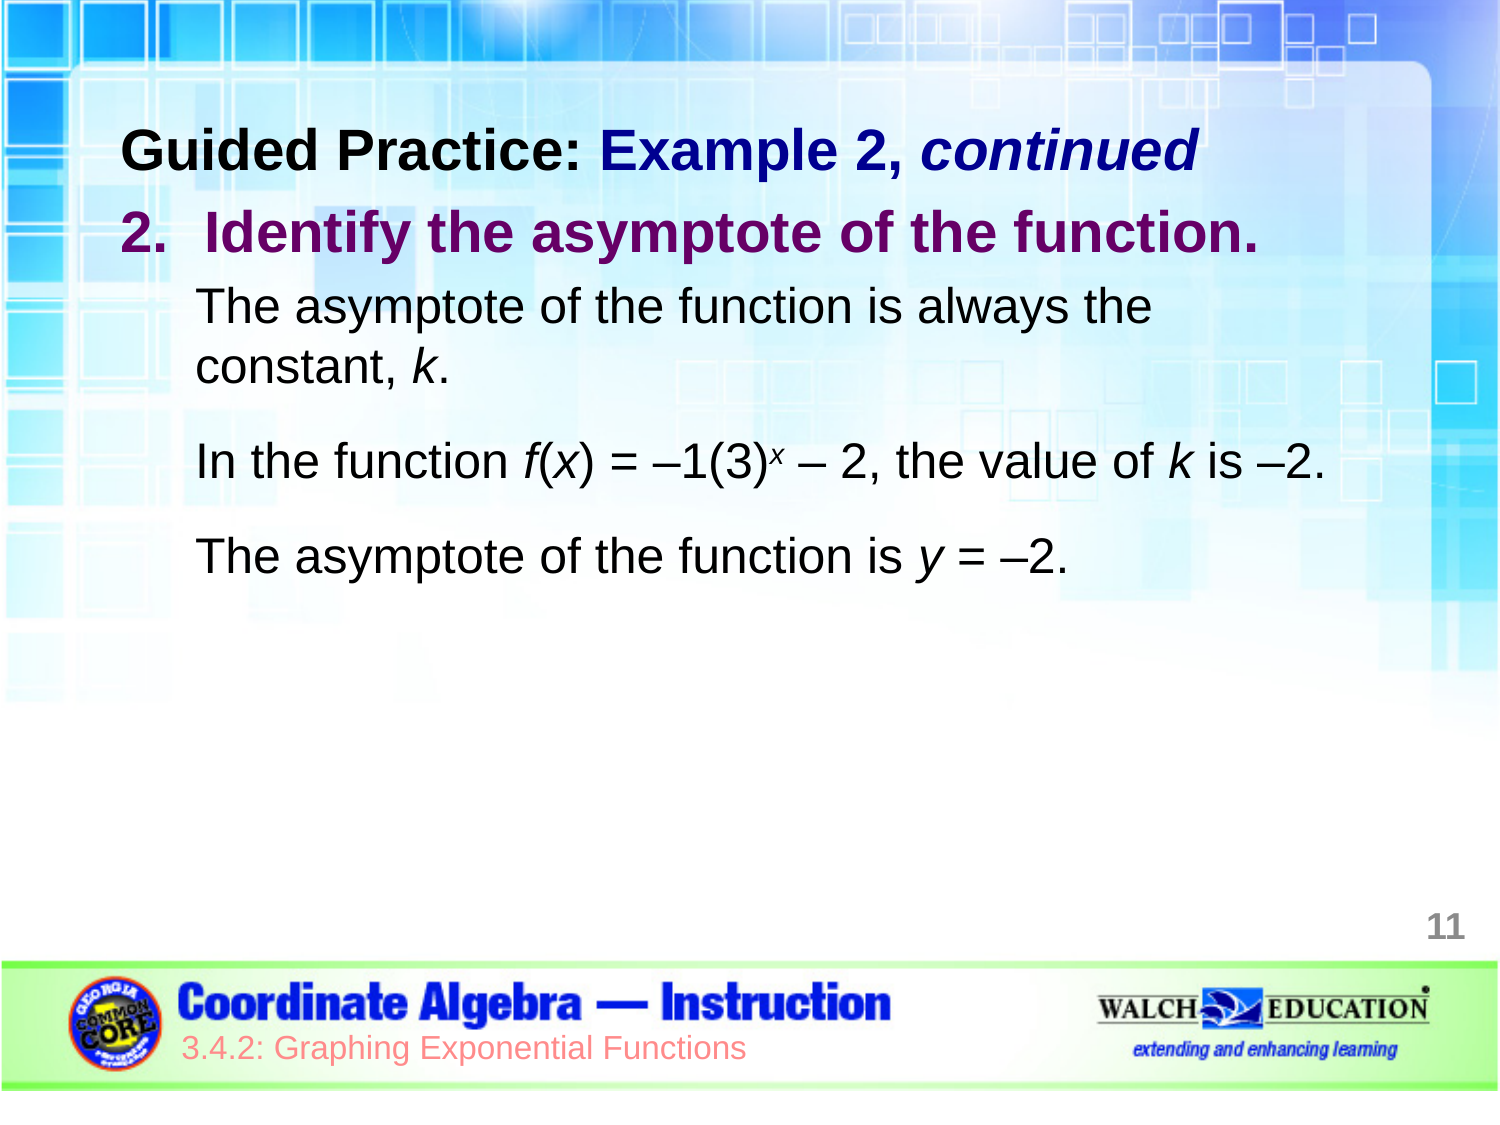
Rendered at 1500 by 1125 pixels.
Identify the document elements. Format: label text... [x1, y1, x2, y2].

slide_number 11 [1361, 901, 1481, 949]
subtitle Guided Practice: Example 2, continued Identify the asymptote of the function. The asymptote of the function is always the constant, k. In the function f(x) = –1(3)x – 2, the value of k is –2. The asymptote of the function is y = –2. [105, 105, 1362, 925]
picture [1, 0, 1500, 1091]
footer 3.4.2: Graphing Exponential Functions [166, 1024, 1080, 1069]
